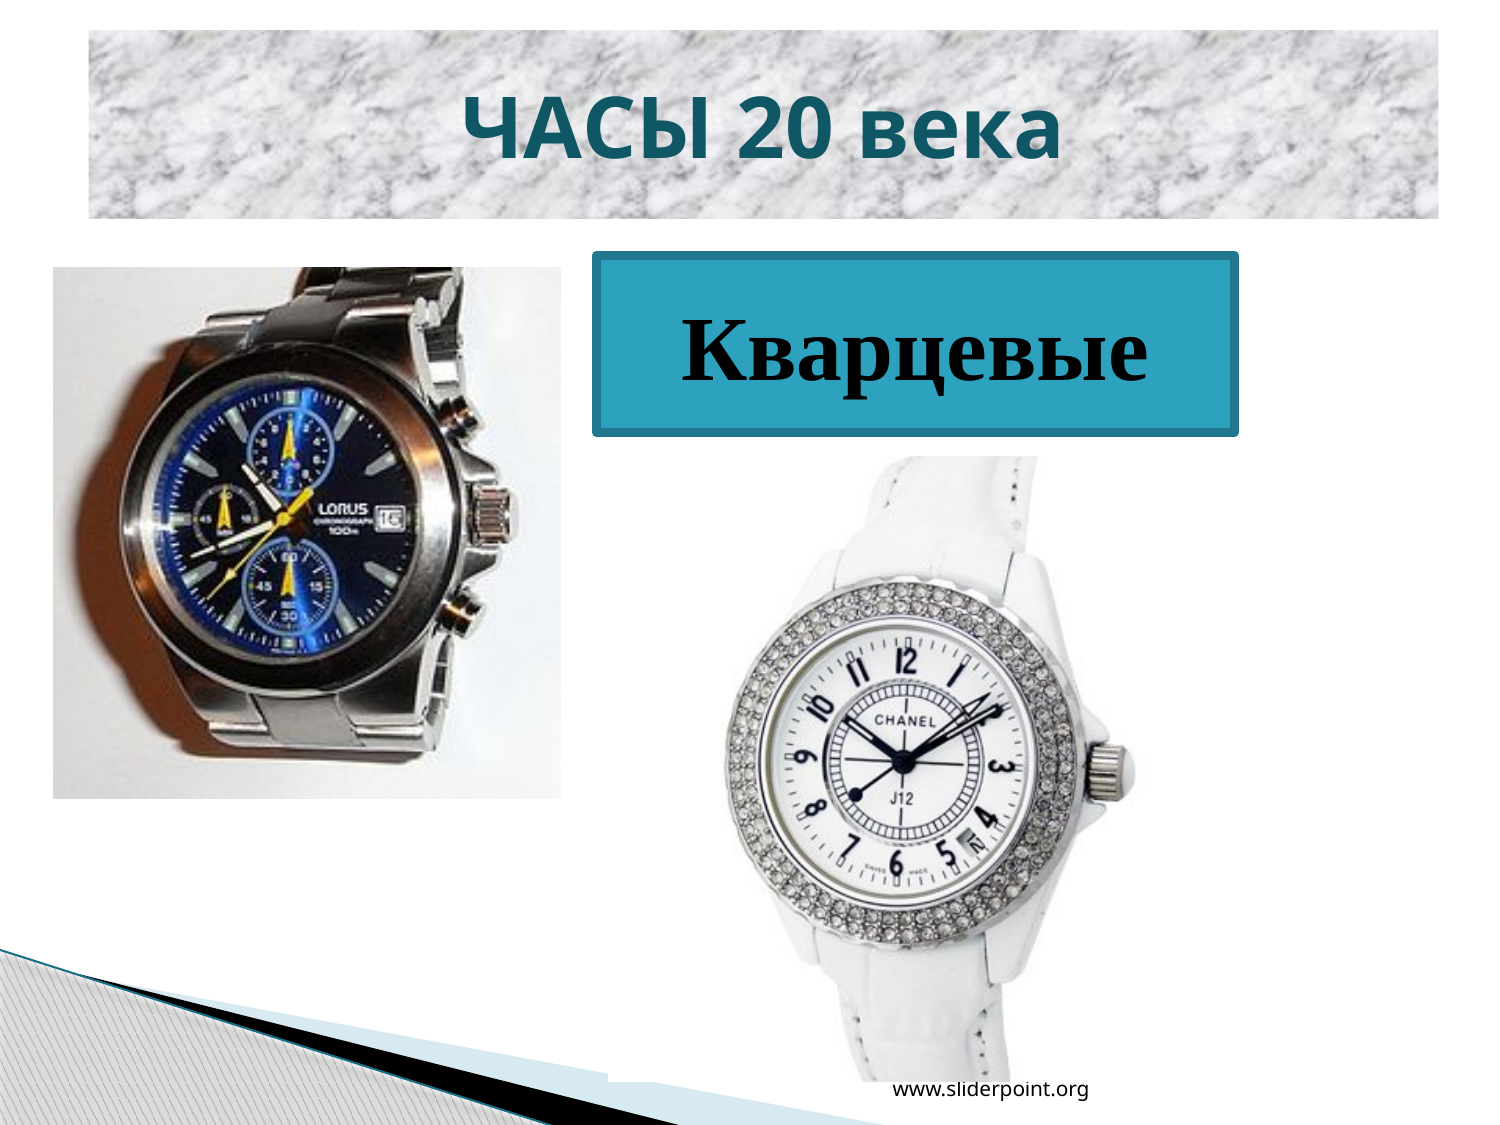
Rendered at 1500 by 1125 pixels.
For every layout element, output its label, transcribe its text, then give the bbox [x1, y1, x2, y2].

picture [52, 266, 562, 799]
picture [608, 455, 1234, 1082]
text_box [99, 338, 634, 1011]
text_box Кварцевые [592, 251, 1239, 437]
title ЧАСЫ 20 века [88, 30, 1439, 219]
footer www.sliderpoint.org [718, 1093, 1105, 1112]
